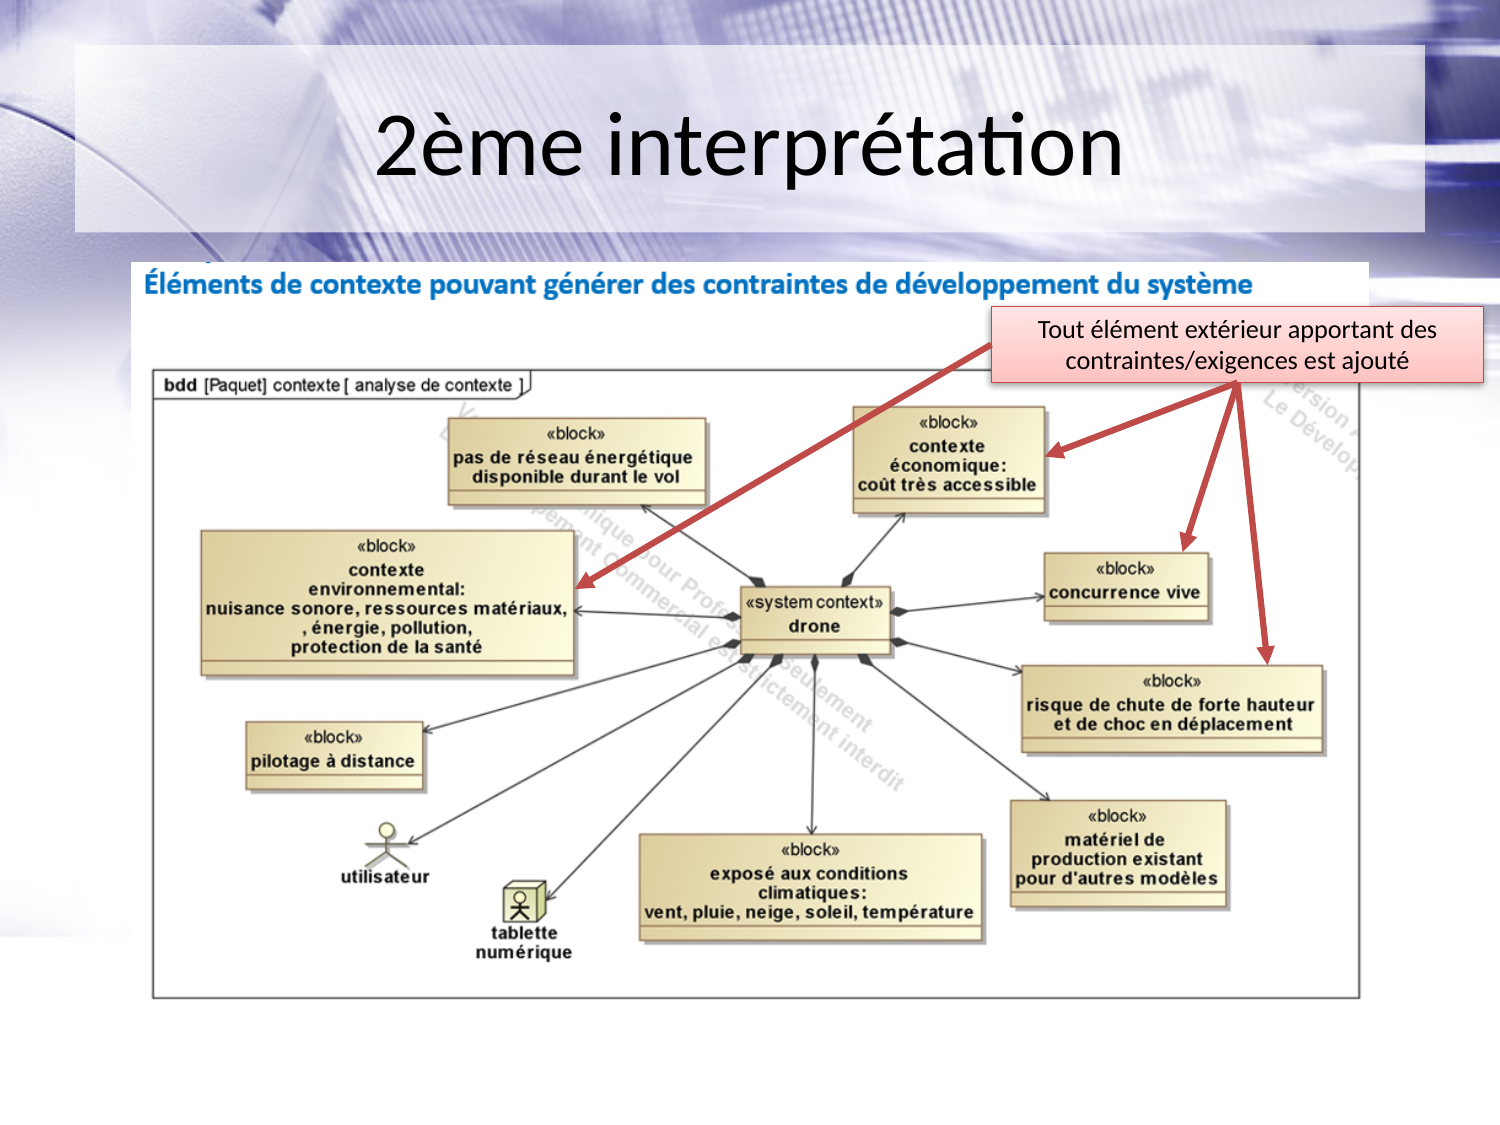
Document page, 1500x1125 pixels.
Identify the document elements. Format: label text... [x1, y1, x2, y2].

picture [0, 0, 1500, 1125]
text_box 2ème interprétation [75, 45, 1425, 233]
text_box Tout élément extérieur apportant des contraintes/exigences est ajouté [1373, 306, 1484, 383]
